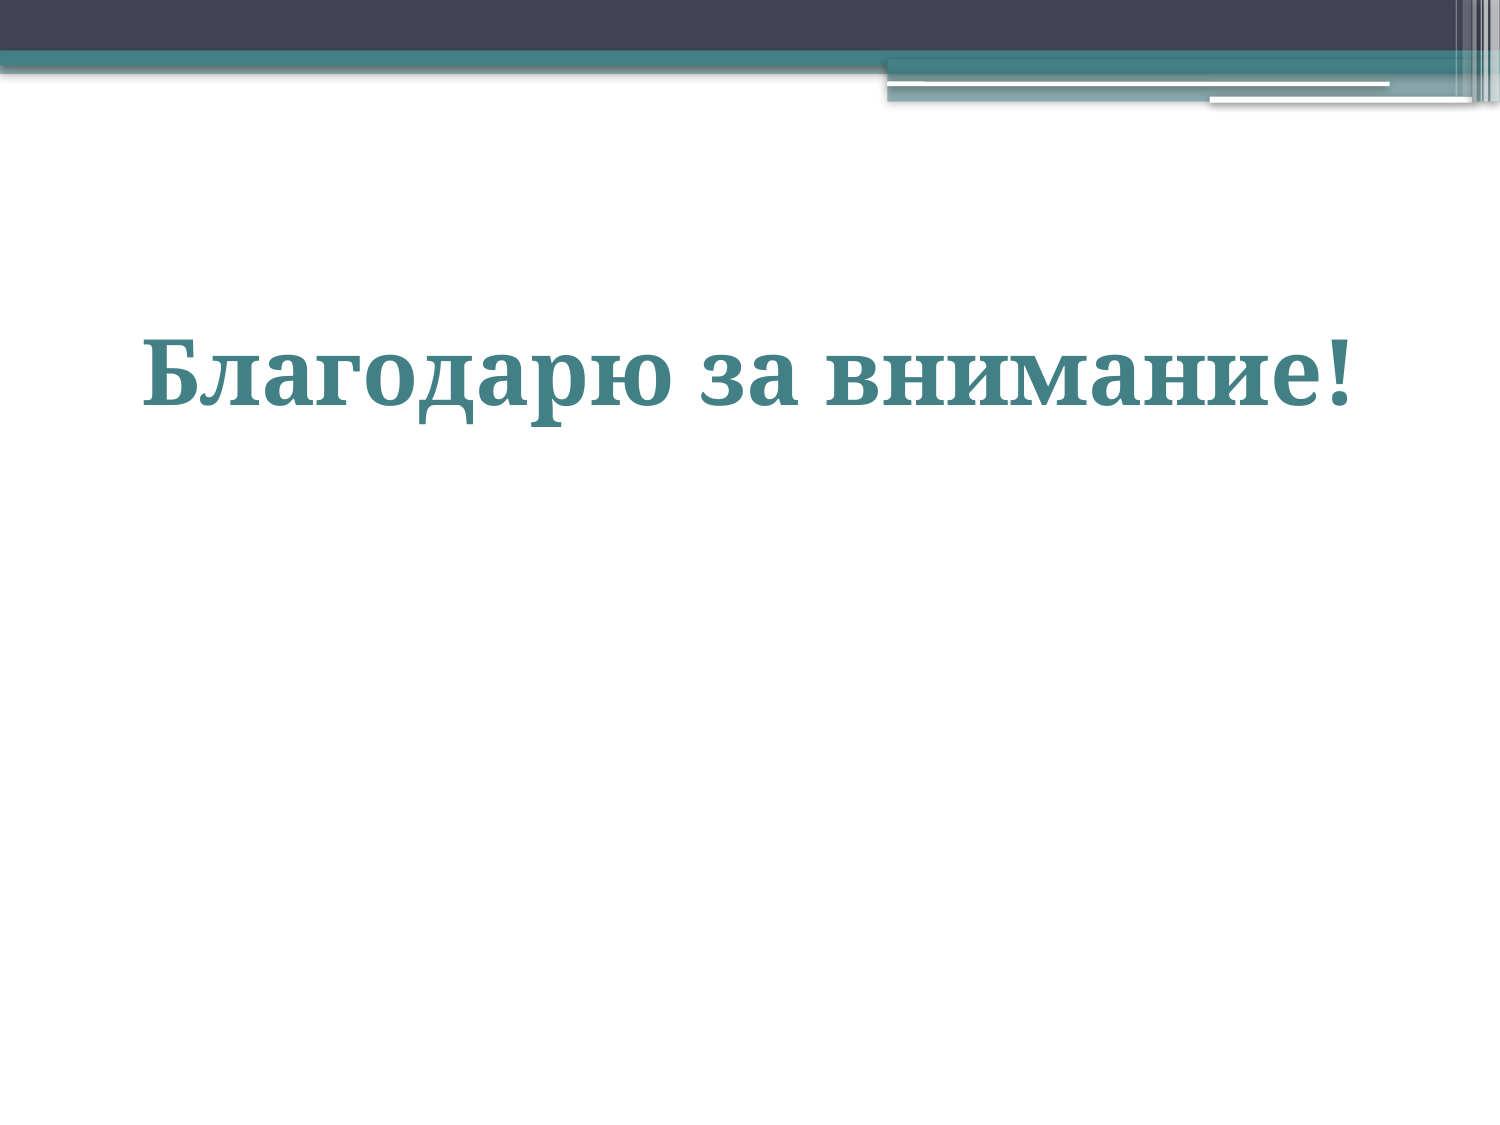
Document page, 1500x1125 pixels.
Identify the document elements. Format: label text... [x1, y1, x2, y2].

title Благодарю за внимание! [75, 269, 1425, 469]
